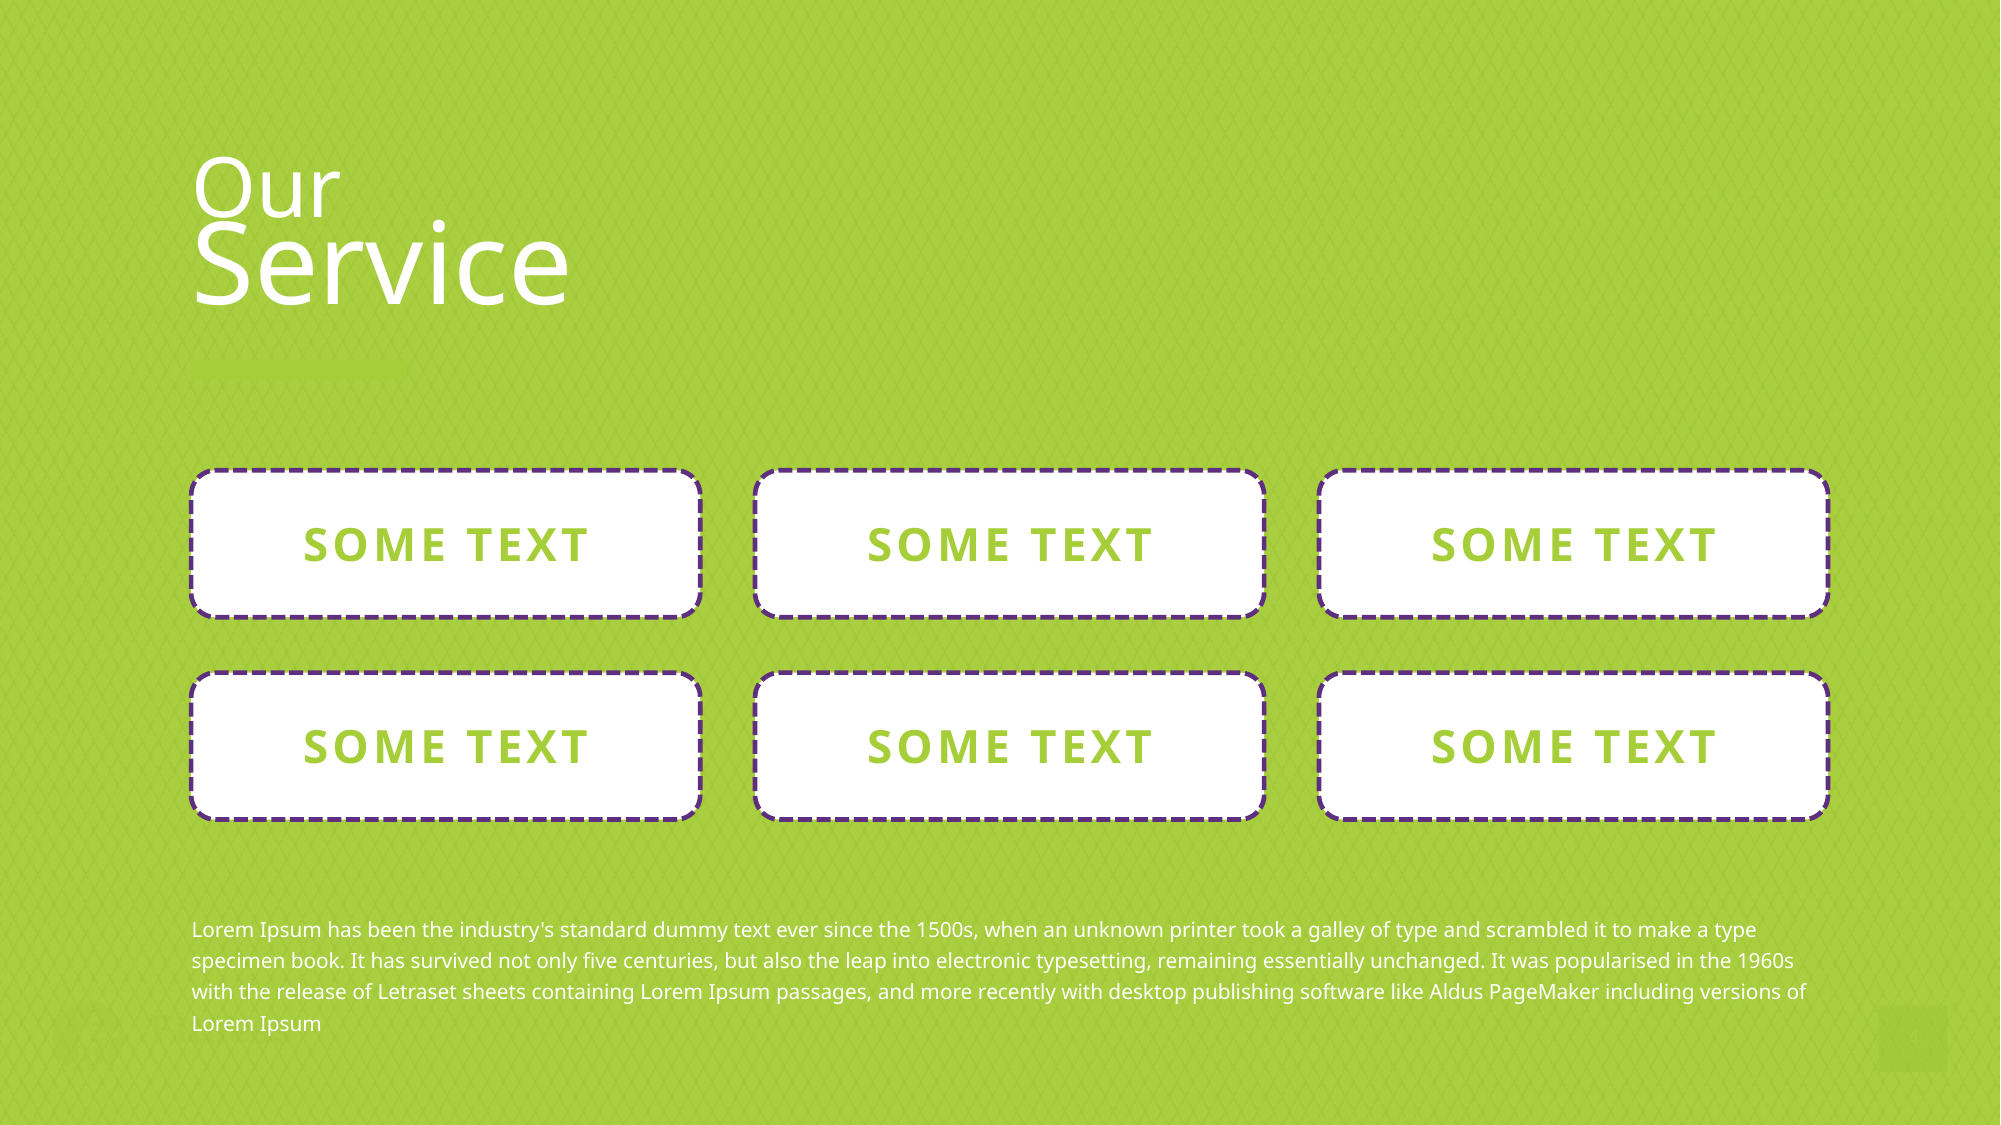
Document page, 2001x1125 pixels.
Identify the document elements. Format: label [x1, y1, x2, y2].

picture [0, 0, 2000, 1125]
text_box [191, 470, 1829, 618]
text_box [191, 672, 1829, 820]
